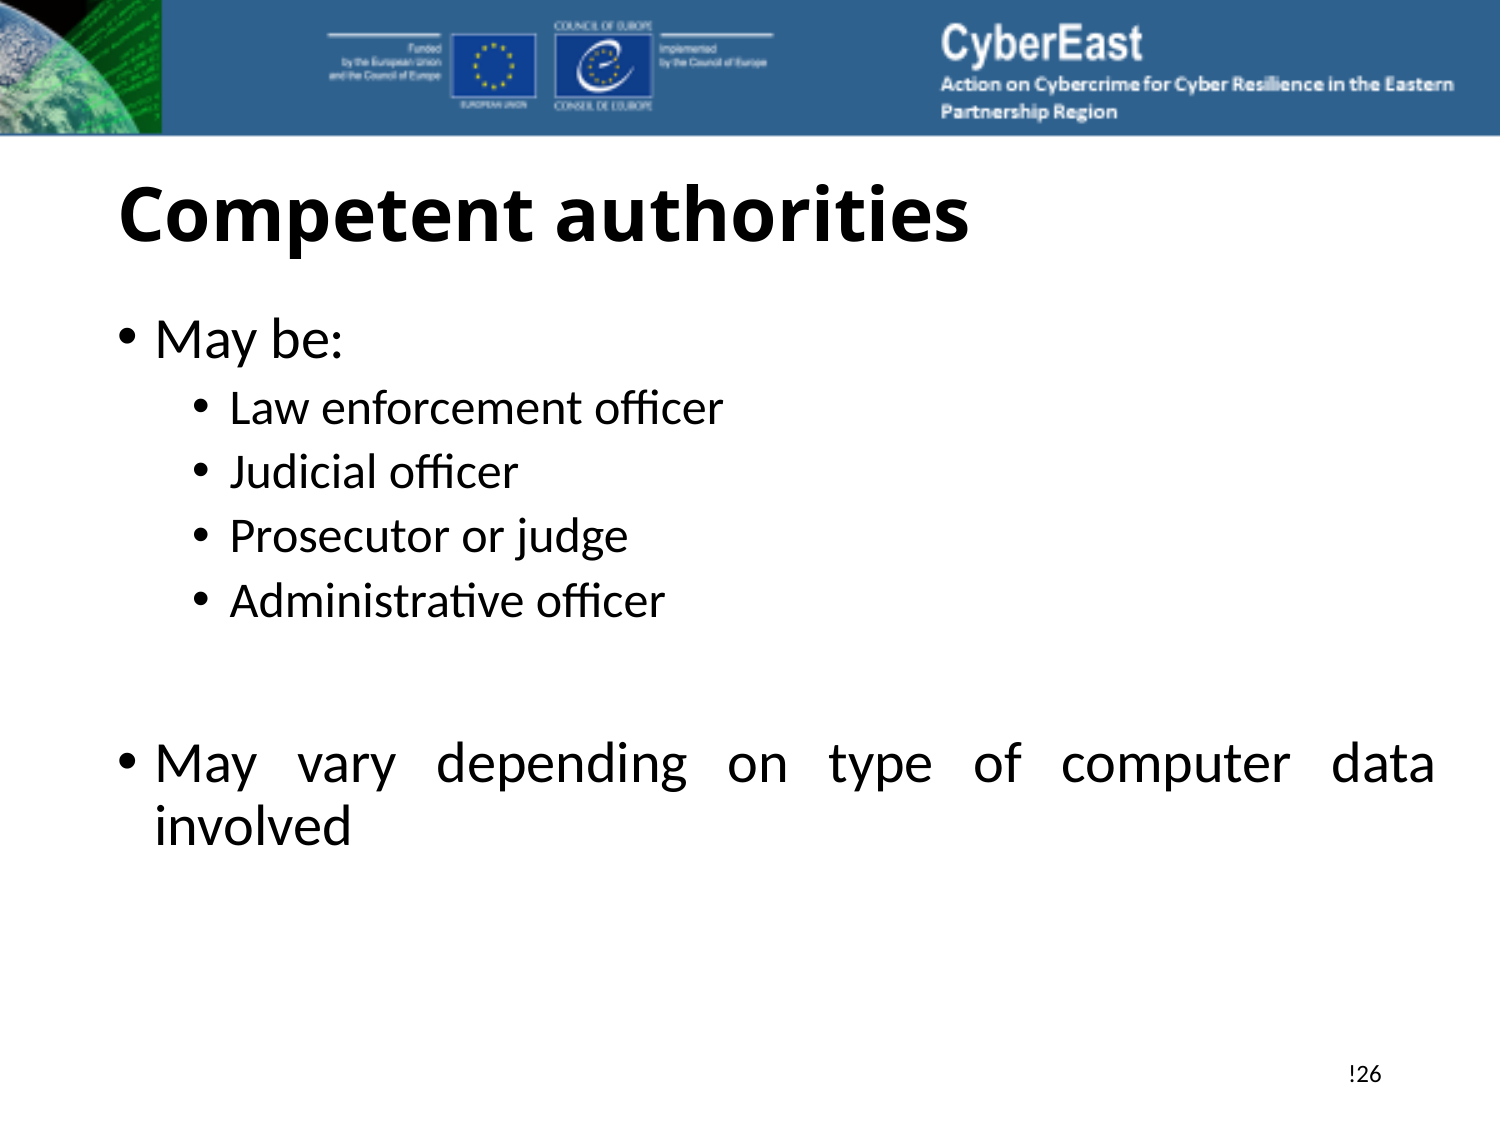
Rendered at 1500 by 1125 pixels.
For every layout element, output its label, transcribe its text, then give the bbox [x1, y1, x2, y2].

picture [0, 0, 1500, 1125]
list May be: Law enforcement officer Judicial officer Prosecutor or judge Administrative officer May vary depending on type of computer data involved [102, 300, 1453, 1043]
title Competent authorities [102, 108, 1396, 300]
slide_number !26 [1059, 1042, 1397, 1103]
